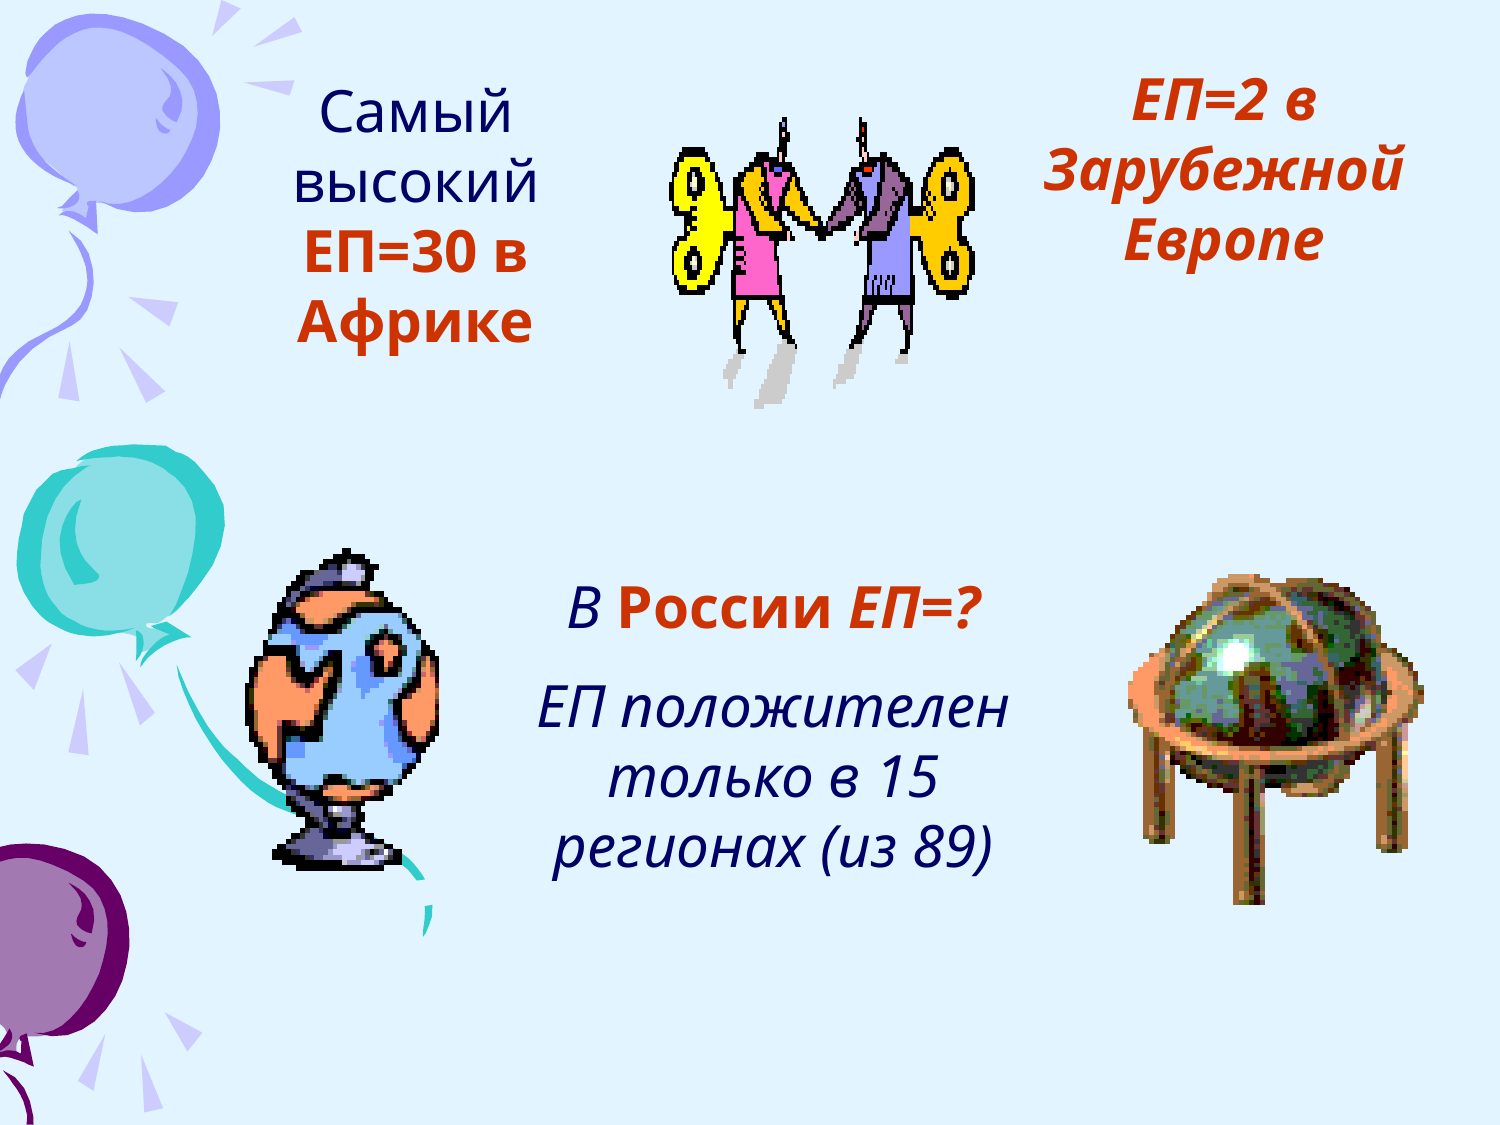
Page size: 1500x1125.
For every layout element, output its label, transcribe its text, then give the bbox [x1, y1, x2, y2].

picture [1127, 573, 1424, 906]
text_box Самый высокий ЕП=30 в Африке [199, 66, 633, 361]
text_box ЕП=2 в Зарубежной Европе [996, 54, 1454, 280]
picture [194, 538, 491, 882]
picture [666, 113, 975, 410]
text_box В России ЕП=? ЕП положителен только в 15 регионах (из 89) [501, 562, 1046, 887]
